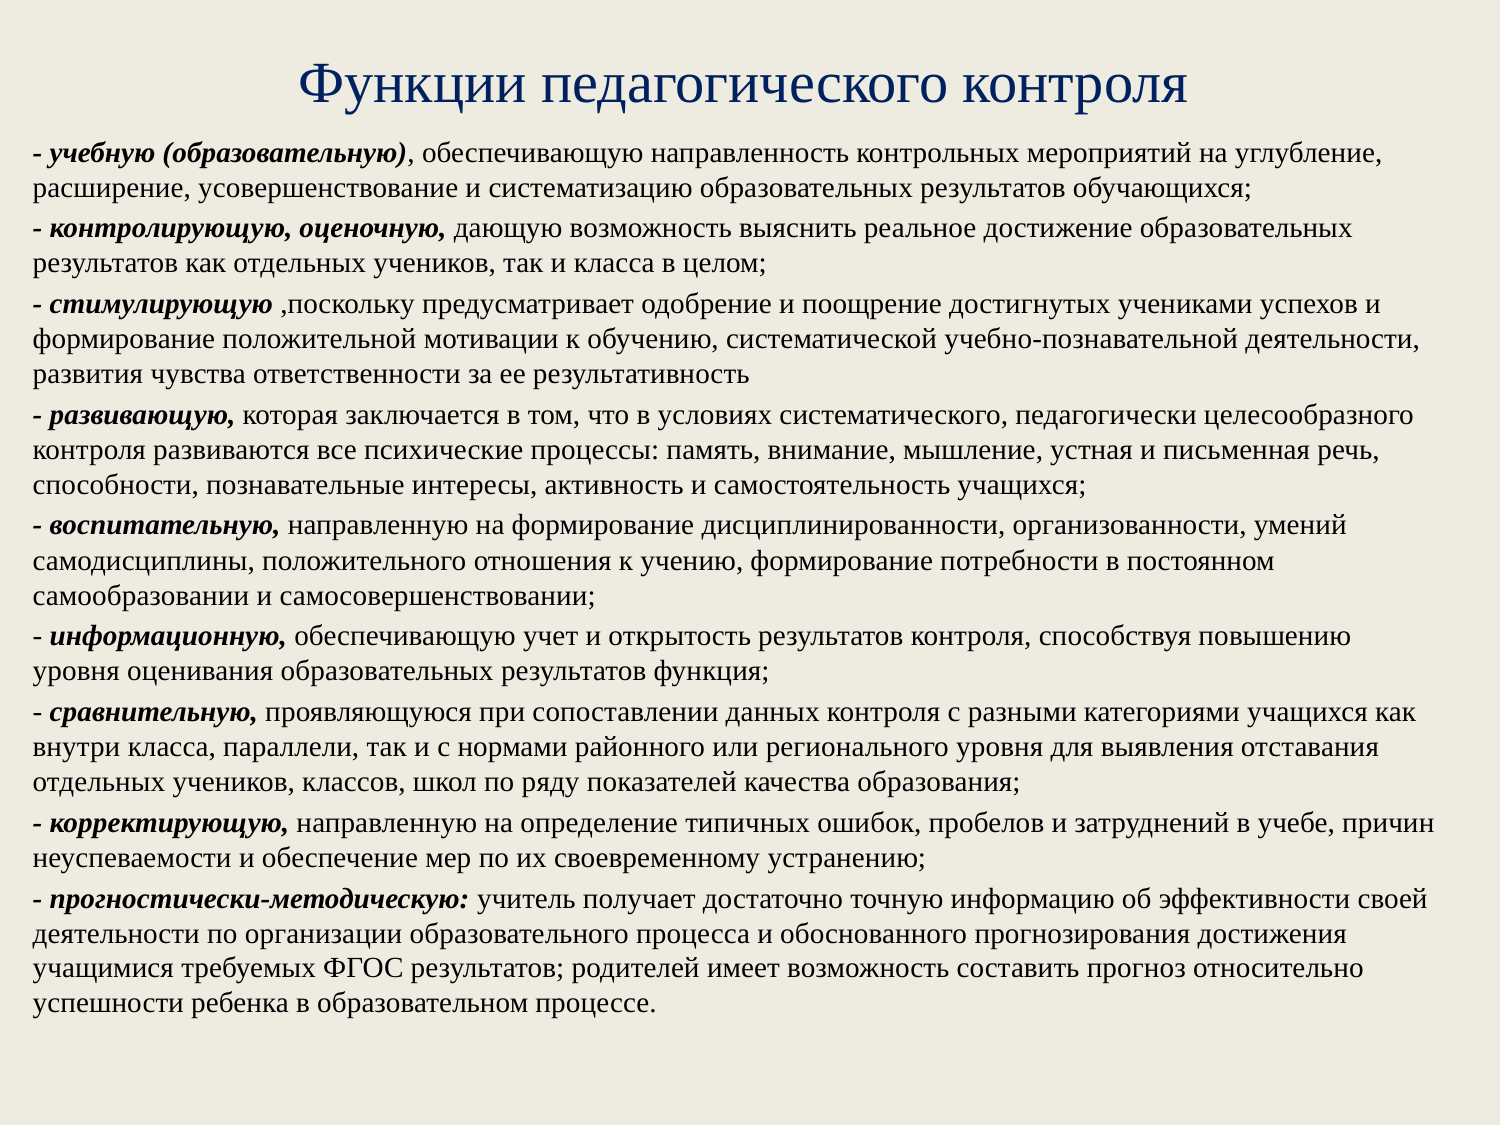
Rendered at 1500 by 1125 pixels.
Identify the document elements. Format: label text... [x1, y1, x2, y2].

list - учебную (образовательную), обеспечивающую направленность контрольных мероприятий на углубление, расширение, усовершенствование и систематизацию образовательных результатов обучающихся; - контролирующую, оценочную, дающую возможность выяснить реальное достижение образовательных результатов как отдельных учеников, так и класса в целом; - стимулирующую ,поскольку предусматривает одобрение и поощрение достигнутых учениками успехов и формирование положительной мотивации к обучению, систематической учебно-познавательной деятельности, развития чувства ответственности за ее результативность - развивающую, которая заключается в том, что в условиях систематического, педагогически целесообразного контроля развиваются все психические процессы: память, внимание, мышление, устная и письменная речь, способности, познавательные интересы, активность и самостоятельность учащихся; - воспитательную, направленную на формирование дисциплинированности, организованности, умений самодисциплины, положительного отношения к учению, формирование потребности в постоянном самообразовании и самосовершенствовании; - информационную, обеспечивающую учет и открытость результатов контроля, способствуя повышению уровня оценивания образовательных результатов функция; - сравнительную, проявляющуюся при сопоставлении данных контроля с разными категориями учащихся как внутри класса, параллели, так и с нормами районного или регионального уровня для выявления отставания отдельных учеников, классов, школ по ряду показателей качества образования; - корректирующую, направленную на определение типичных ошибок, пробелов и затруднений в учебе, причин неуспеваемости и обеспечение мер по их своевременному устранению; - прогностически-методическую: учитель получает достаточно точную информацию об эффективности своей деятельности по организации образовательного процесса и обоснованного прогнозирования достижения учащимися требуемых ФГОС результатов; родителей имеет возможность составить прогноз относительно успешности ребенка в образовательном процессе. [17, 125, 1459, 1059]
title Функции педагогического контроля [76, 45, 1425, 114]
